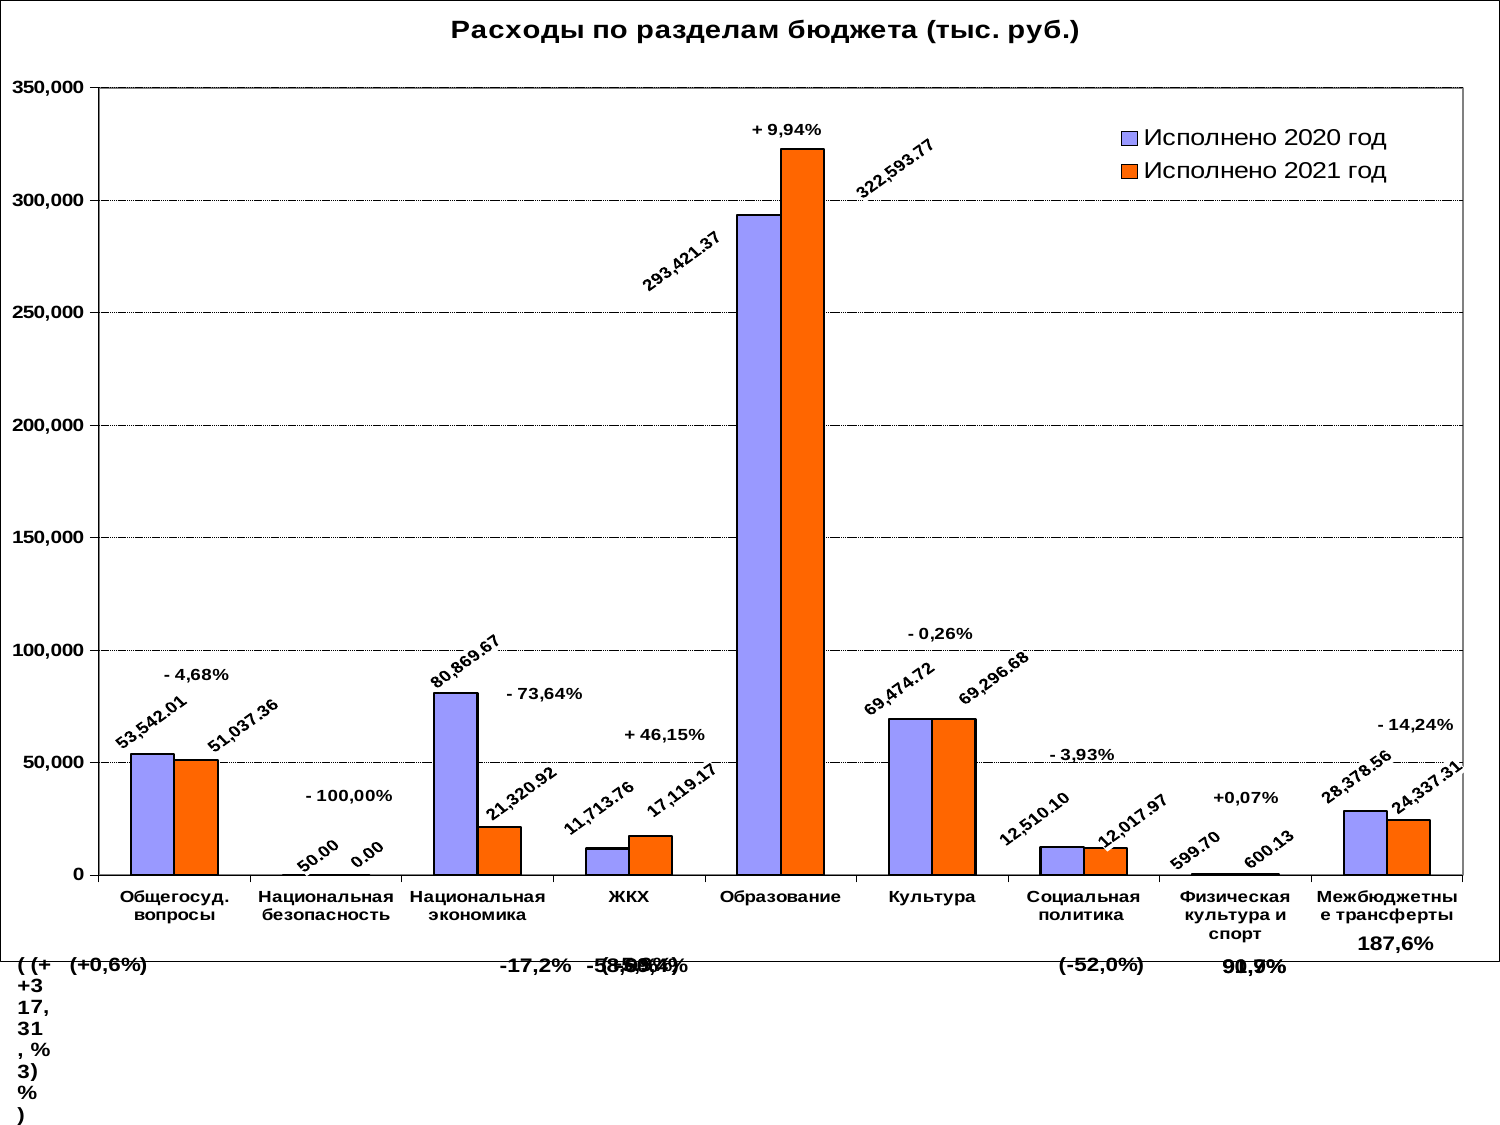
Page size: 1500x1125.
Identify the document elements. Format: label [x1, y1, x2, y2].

chart [0, 0, 1500, 1125]
